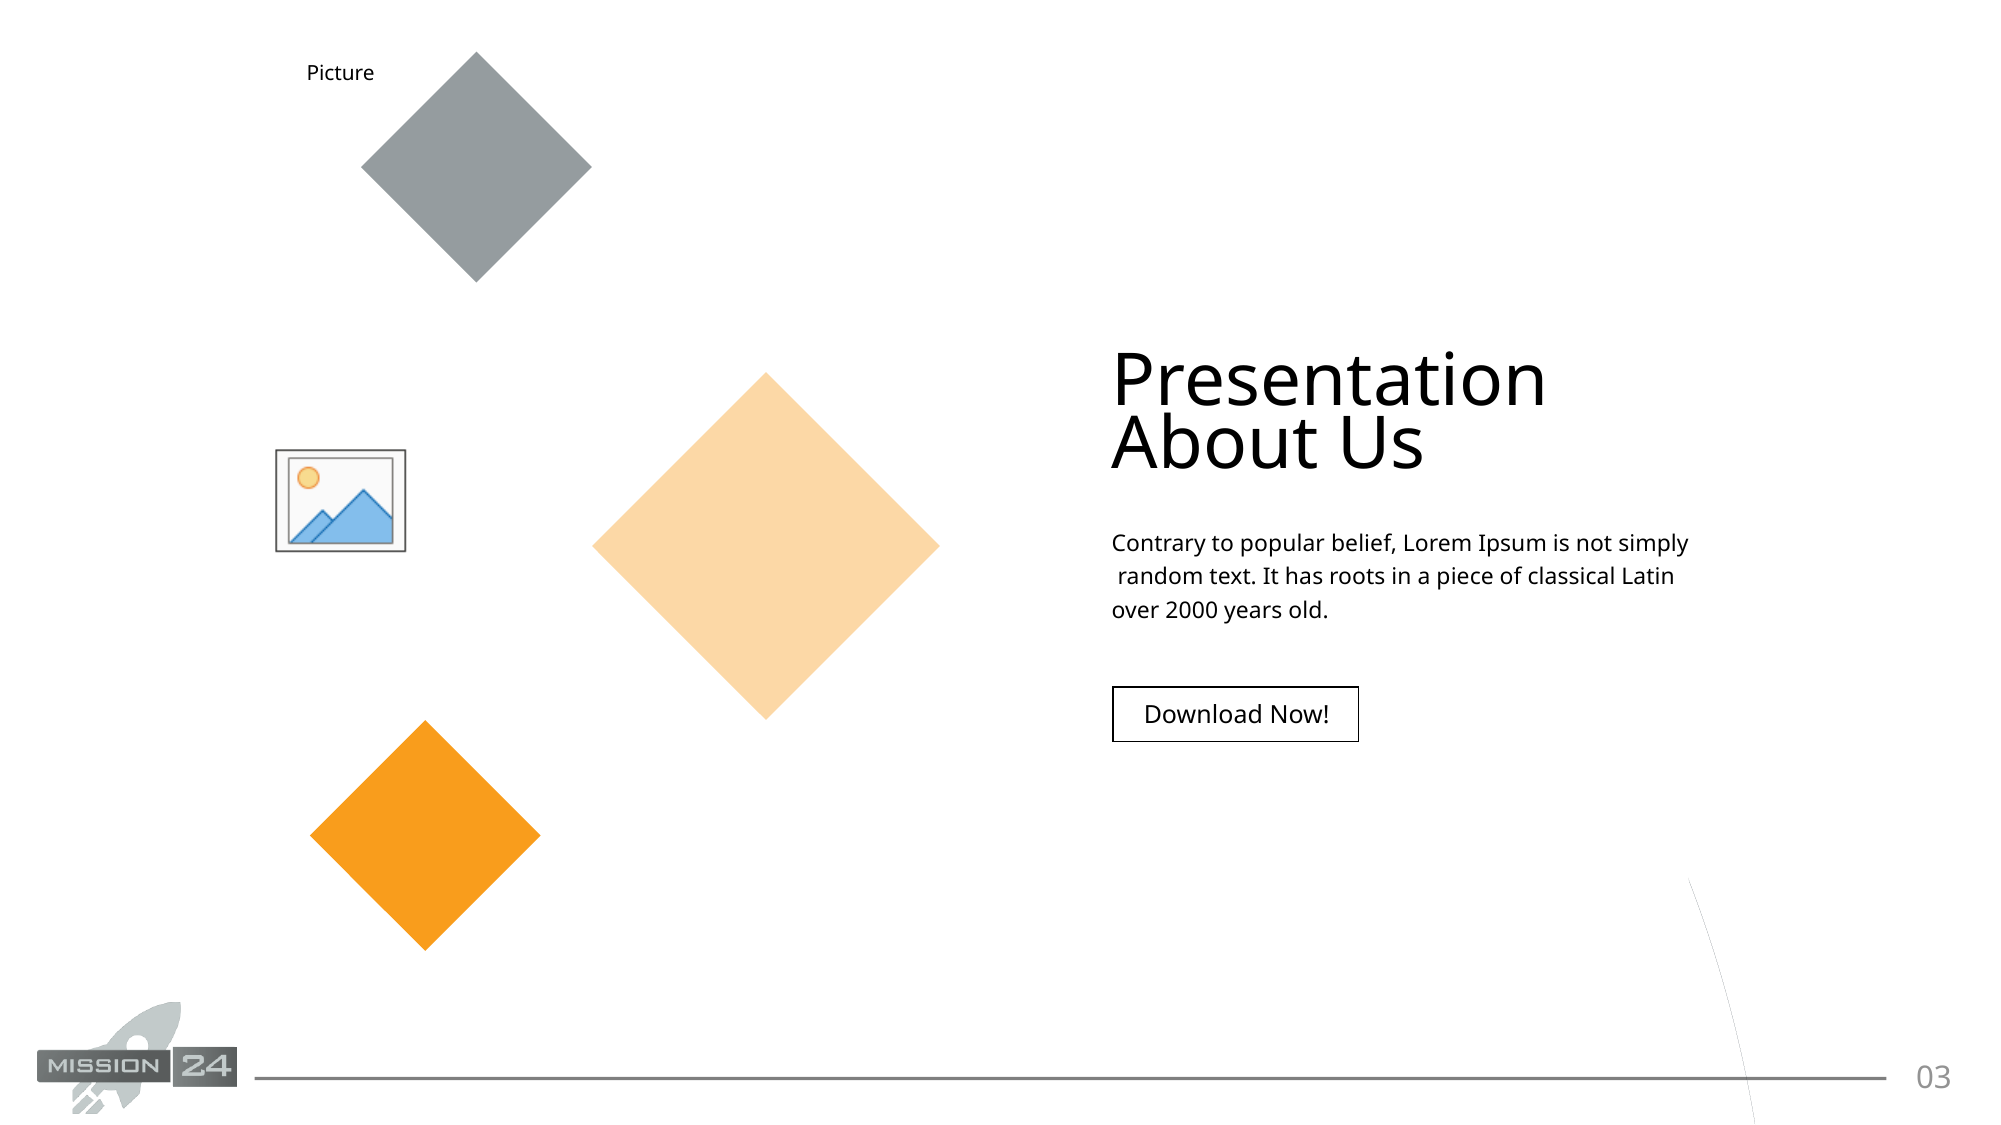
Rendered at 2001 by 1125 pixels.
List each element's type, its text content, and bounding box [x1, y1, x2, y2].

slide_number 03 [1886, 1030, 1982, 1125]
picture [0, 51, 940, 951]
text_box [1096, 350, 1715, 742]
